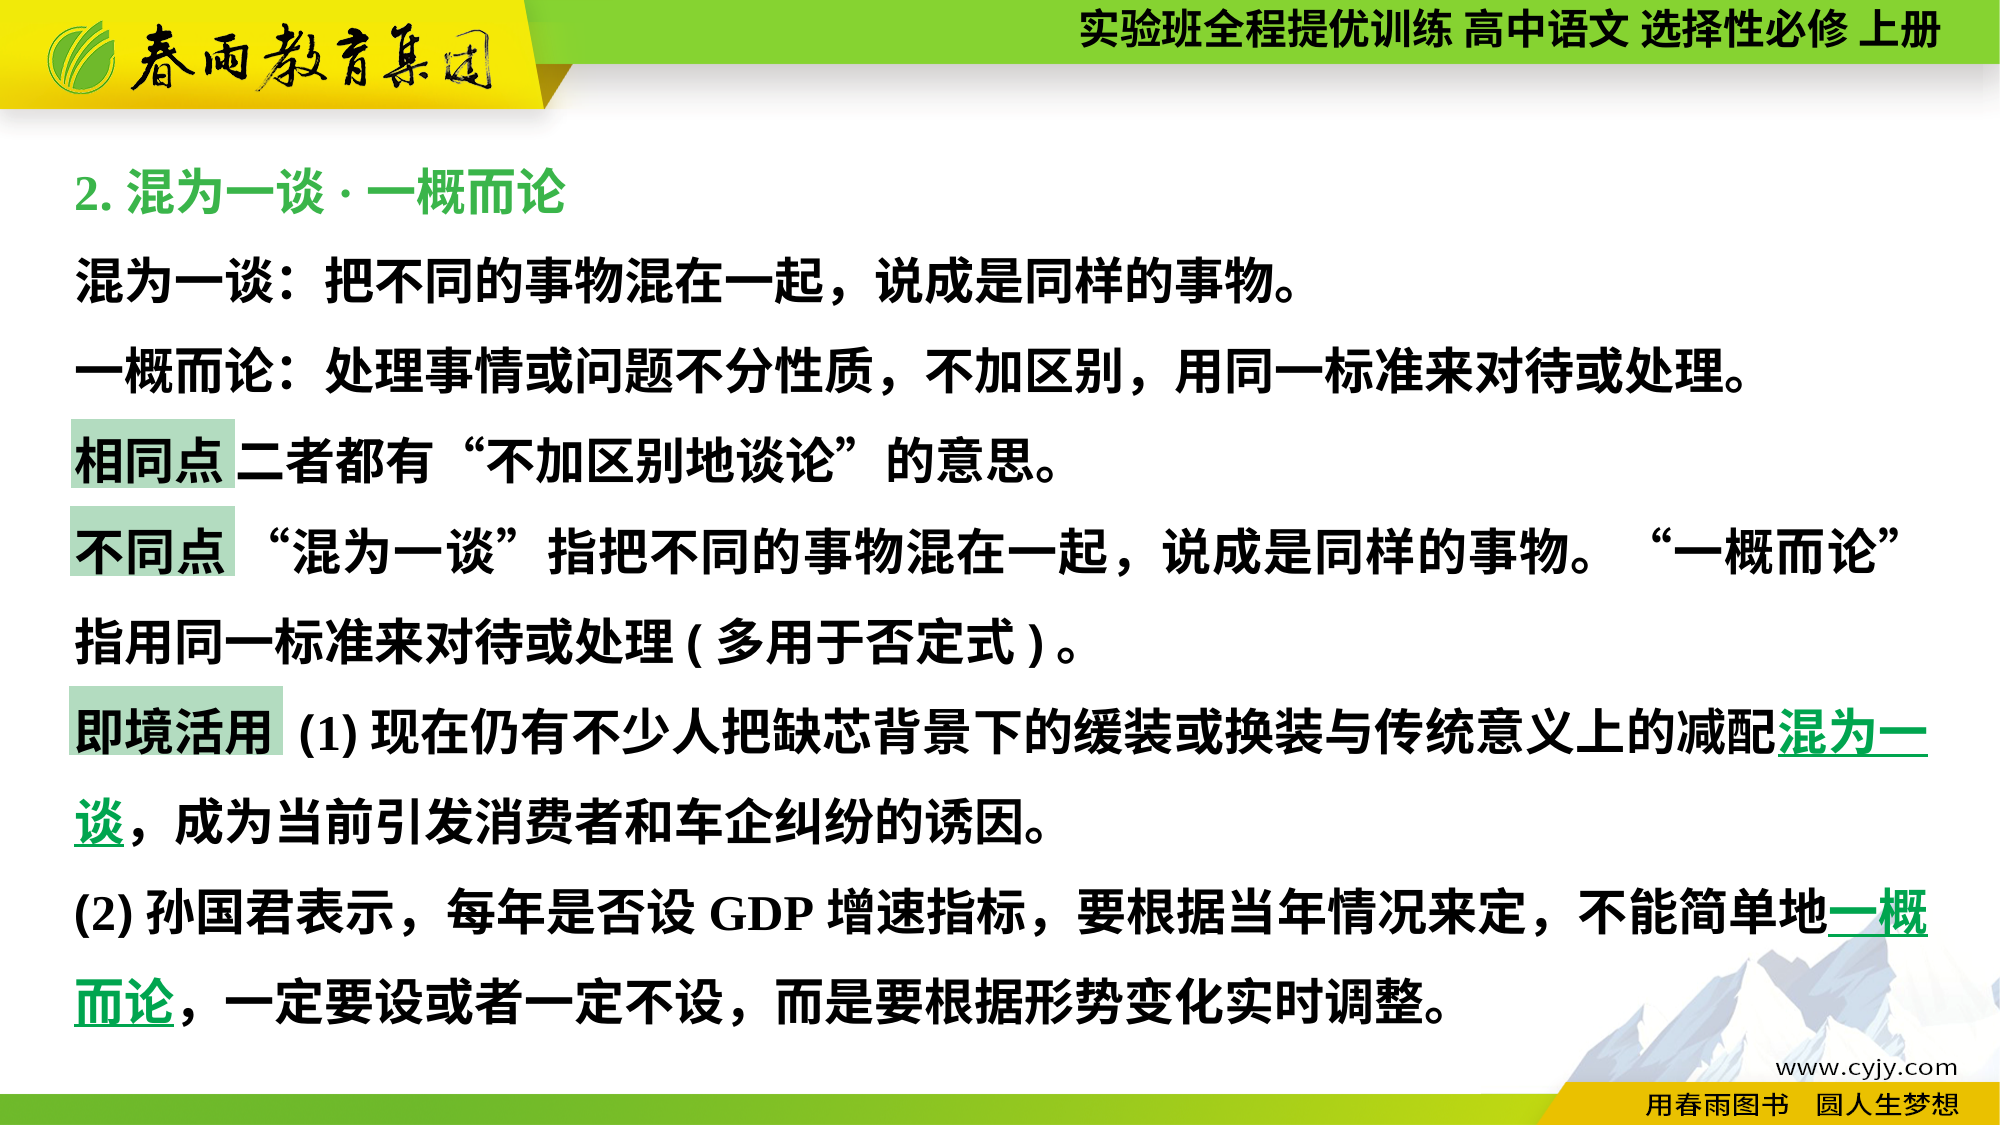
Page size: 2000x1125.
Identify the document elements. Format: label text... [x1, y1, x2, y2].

picture [0, 0, 2000, 1125]
list 2.混为一谈·一概而论 混为一谈：把不同的事物混在一起，说成是同样的事物。 一概而论：处理事情或问题不分性质，不加区别，用同一标准来对待或处理。 相同点 二者都有“不加区别地谈论”的意思。 不同点 “混为一谈”指把不同的事物混在一起，说成是同样的事物。“一概而论”指用同一标准来对待或处理(多用于否定式)。 即境活用 (1)现在仍有不少人把缺芯背景下的缓装或换装与传统意义上的减配混为一谈，成为当前引发消费者和车企纠纷的诱因。 (2)孙国君表示，每年是否设GDP增速指标，要根据当年情况来定，不能简单地一概而论，一定要设或者一定不设，而是要根据形势变化实时调整。 [59, 122, 1944, 1035]
